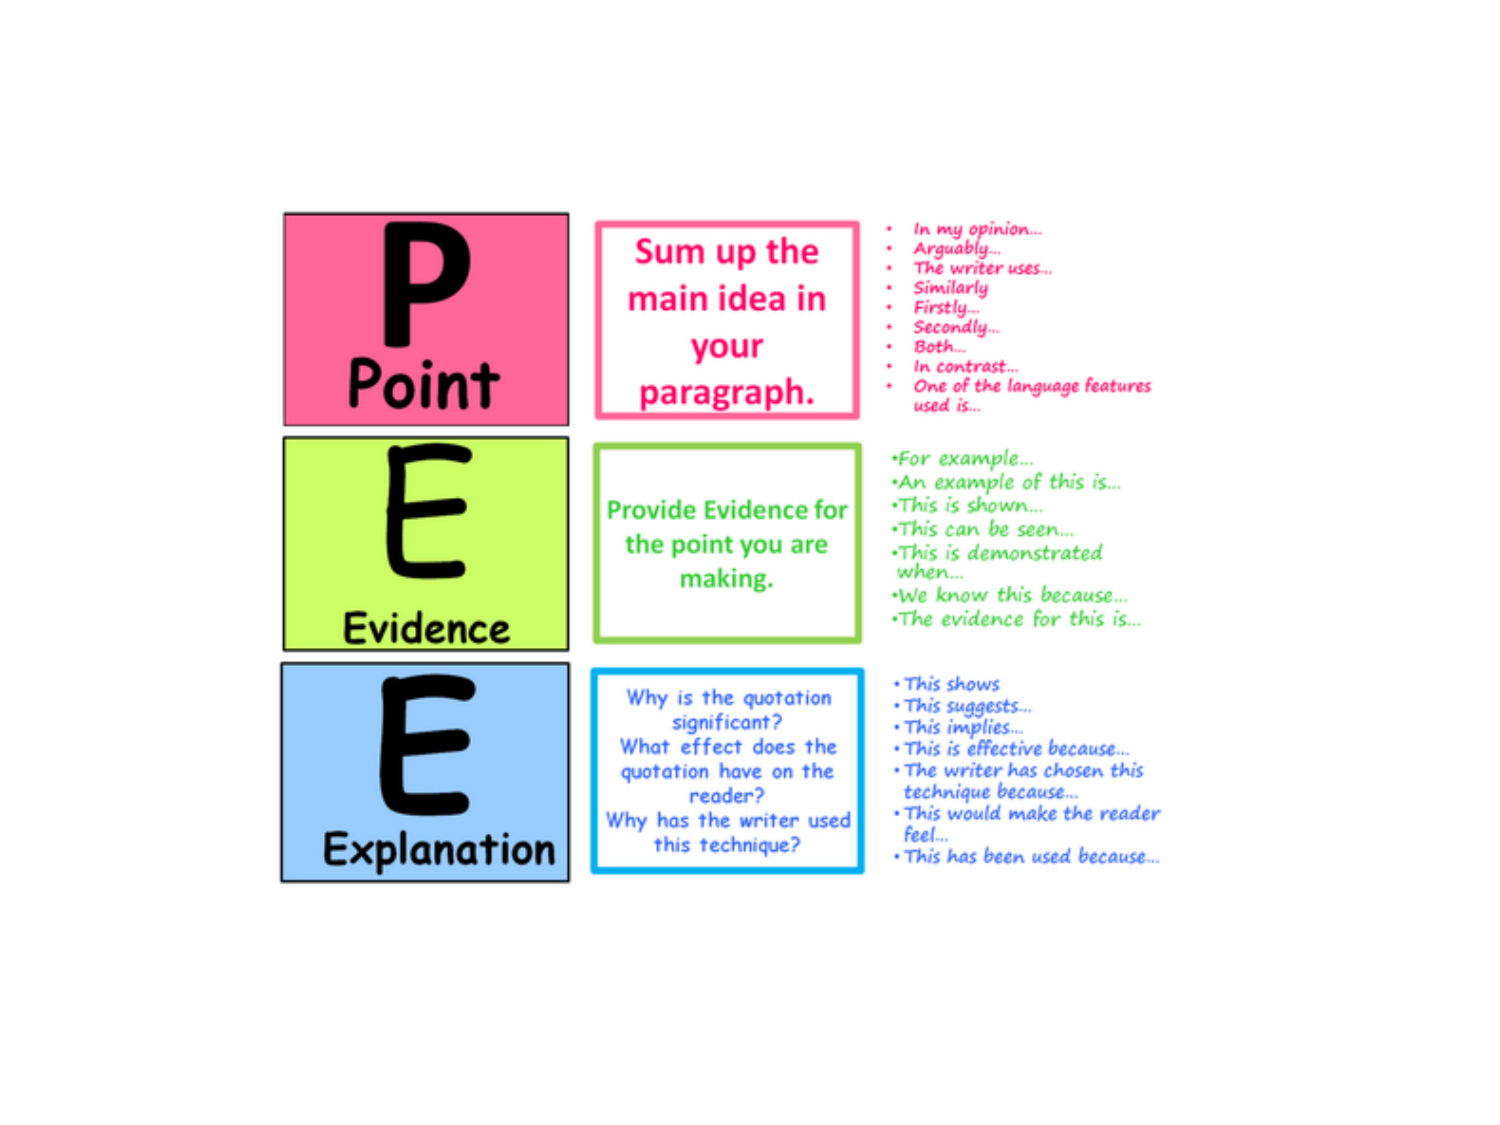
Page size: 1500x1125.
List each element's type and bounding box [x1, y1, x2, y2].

picture [266, 197, 1215, 909]
